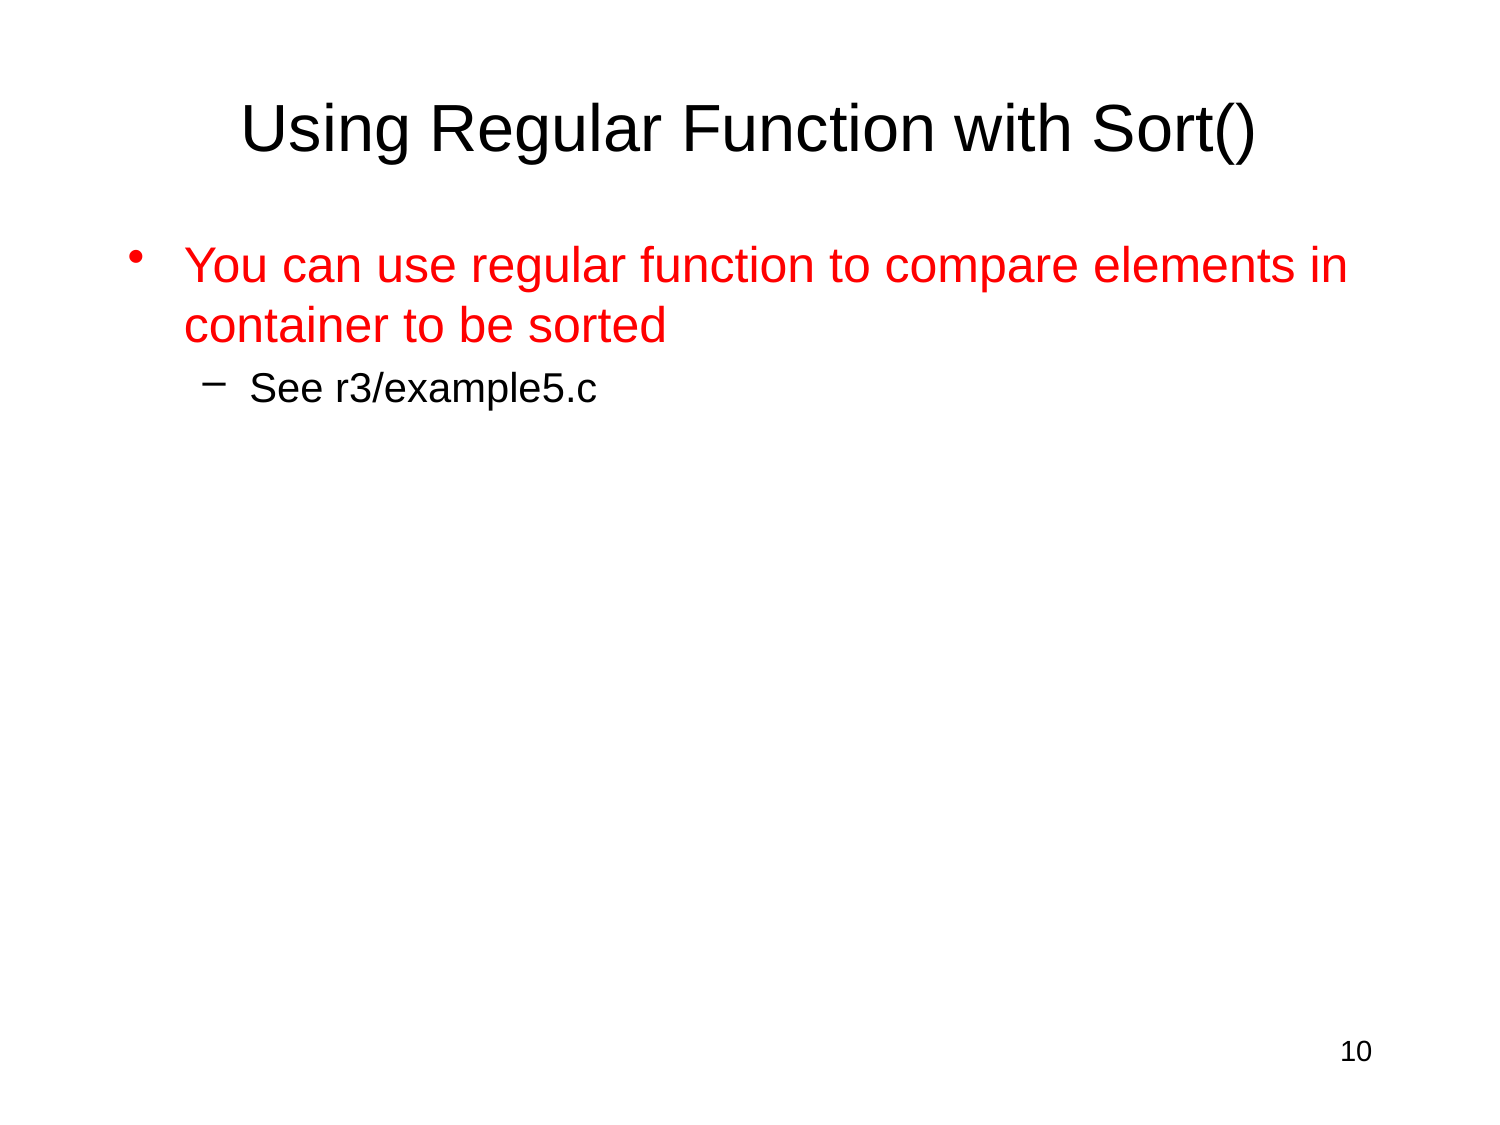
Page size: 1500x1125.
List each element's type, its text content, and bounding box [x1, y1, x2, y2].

title Using Regular Function with Sort() [112, 62, 1388, 188]
list You can use regular function to compare elements in container to be sorted See r3/example5.c [112, 224, 1388, 1001]
slide_number 10 [1074, 1024, 1388, 1101]
